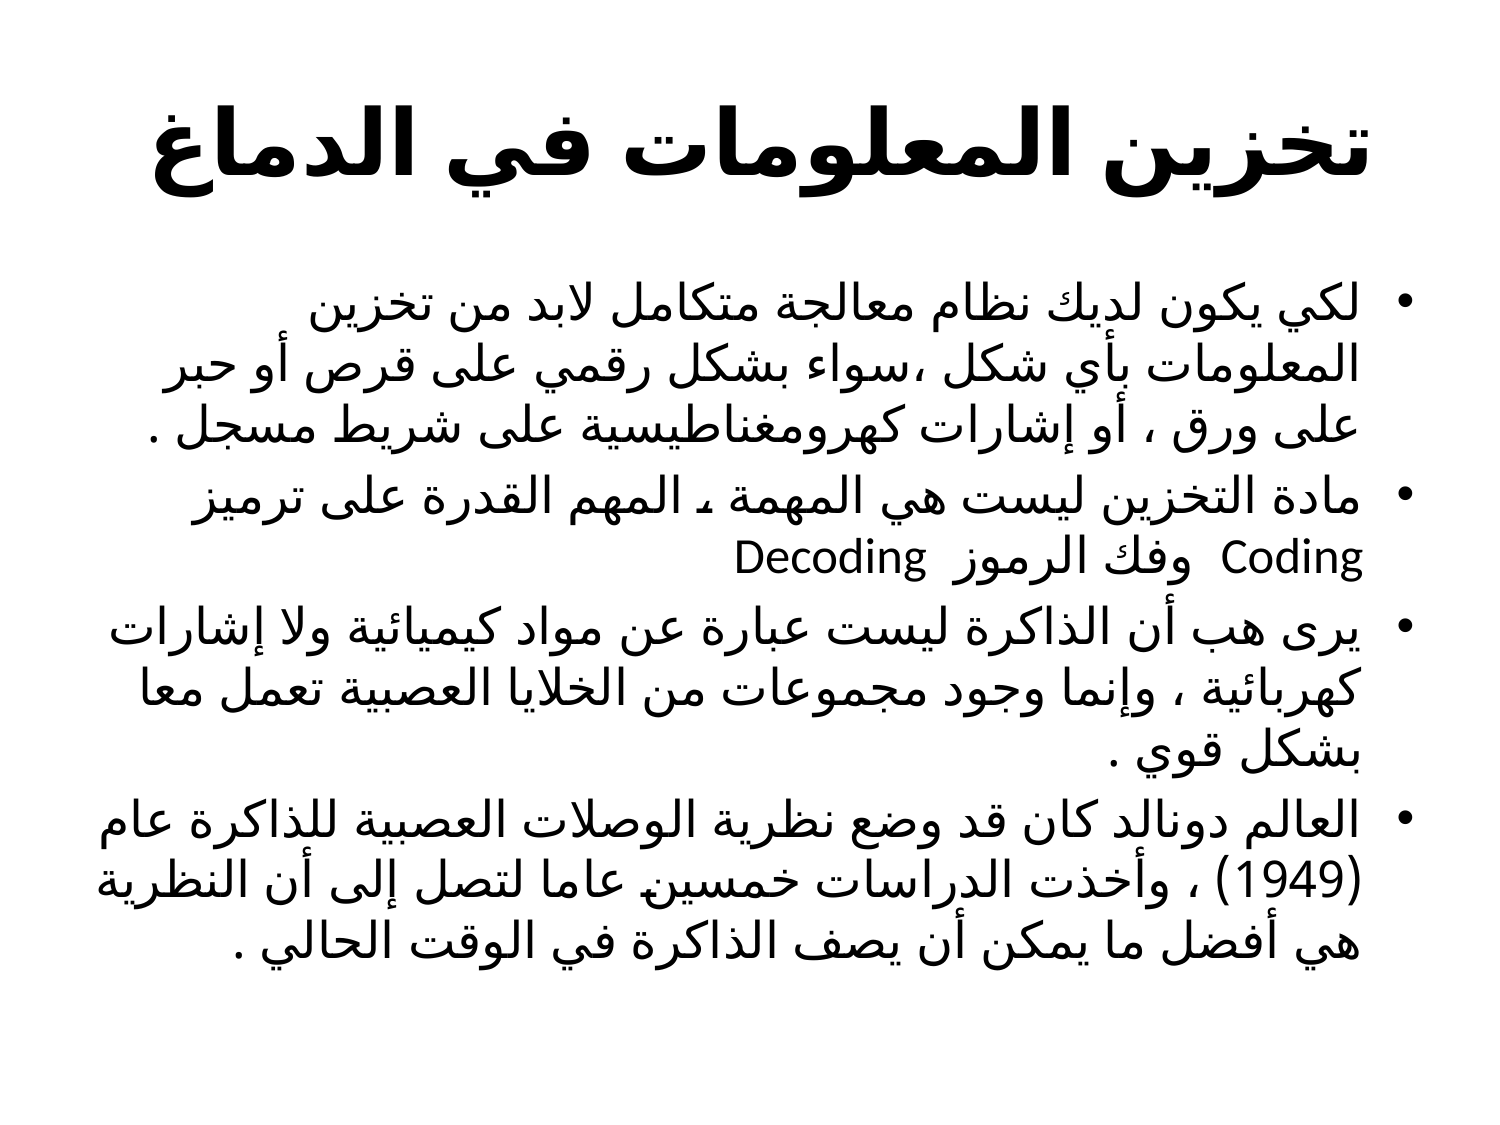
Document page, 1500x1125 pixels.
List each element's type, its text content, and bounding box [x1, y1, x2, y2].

list لكي يكون لديك نظام معالجة متكامل لابد من تخزين المعلومات بأي شكل ،سواء بشكل رقمي على قرص أو حبر على ورق ، أو إشارات كهرومغناطيسية على شريط مسجل . مادة التخزين ليست هي المهمة ، المهم القدرة على ترميز Coding وفك الرموز Decoding يرى هب أن الذاكرة ليست عبارة عن مواد كيميائية ولا إشارات كهربائية ، وإنما وجود مجموعات من الخلايا العصبية تعمل معا بشكل قوي . العالم دونالد كان قد وضع نظرية الوصلات العصبية للذاكرة عام (1949) ، وأخذت الدراسات خمسين عاما لتصل إلى أن النظرية هي أفضل ما يمكن أن يصف الذاكرة في الوقت الحالي . [75, 262, 1425, 1005]
title تخزين المعلومات في الدماغ [75, 45, 1425, 233]
